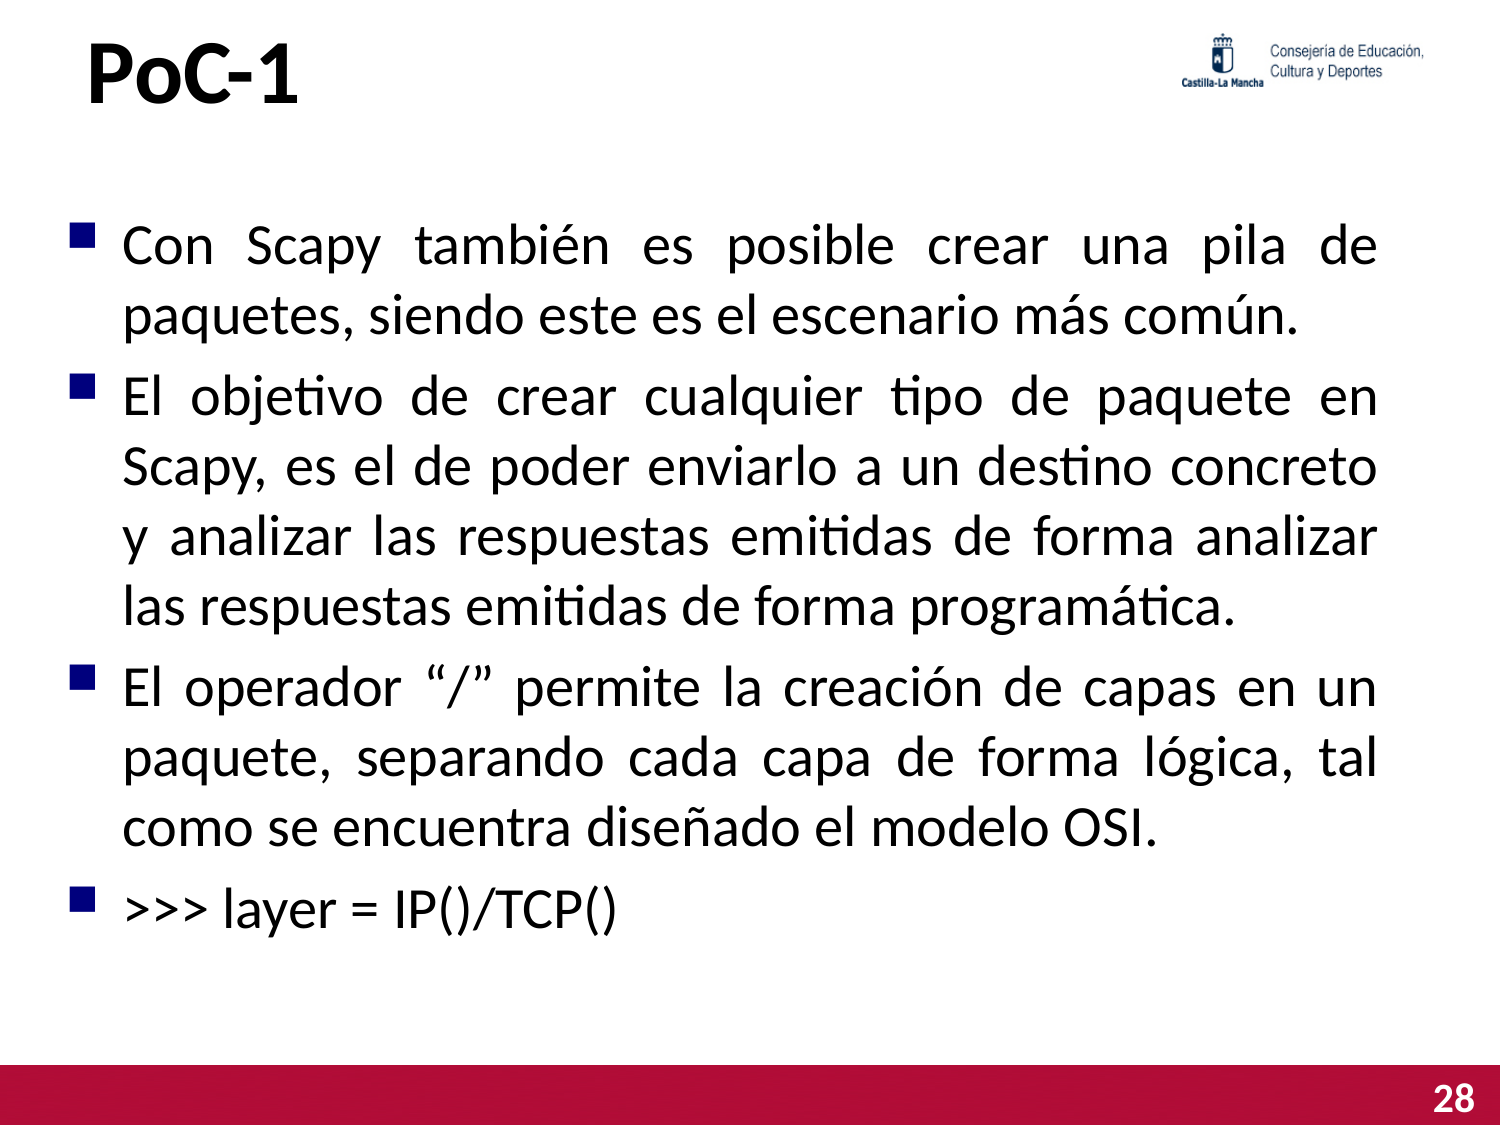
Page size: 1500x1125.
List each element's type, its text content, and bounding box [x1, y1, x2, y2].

title PoC-1 [75, 6, 1425, 197]
picture [0, 1065, 1500, 1125]
list Con Scapy también es posible crear una pila de paquetes, siendo este es el escenario más común. El objetivo de crear cualquier tipo de paquete en Scapy, es el de poder enviarlo a un destino concreto y analizar las respuestas emitidas de forma analizar las respuestas emitidas de forma programática. El operador “/” permite la creación de capas en un paquete, separando cada capa de forma lógica, tal como se encuentra diseñado el modelo OSI. >>> layer = IP()/TCP() [51, 198, 1395, 1018]
